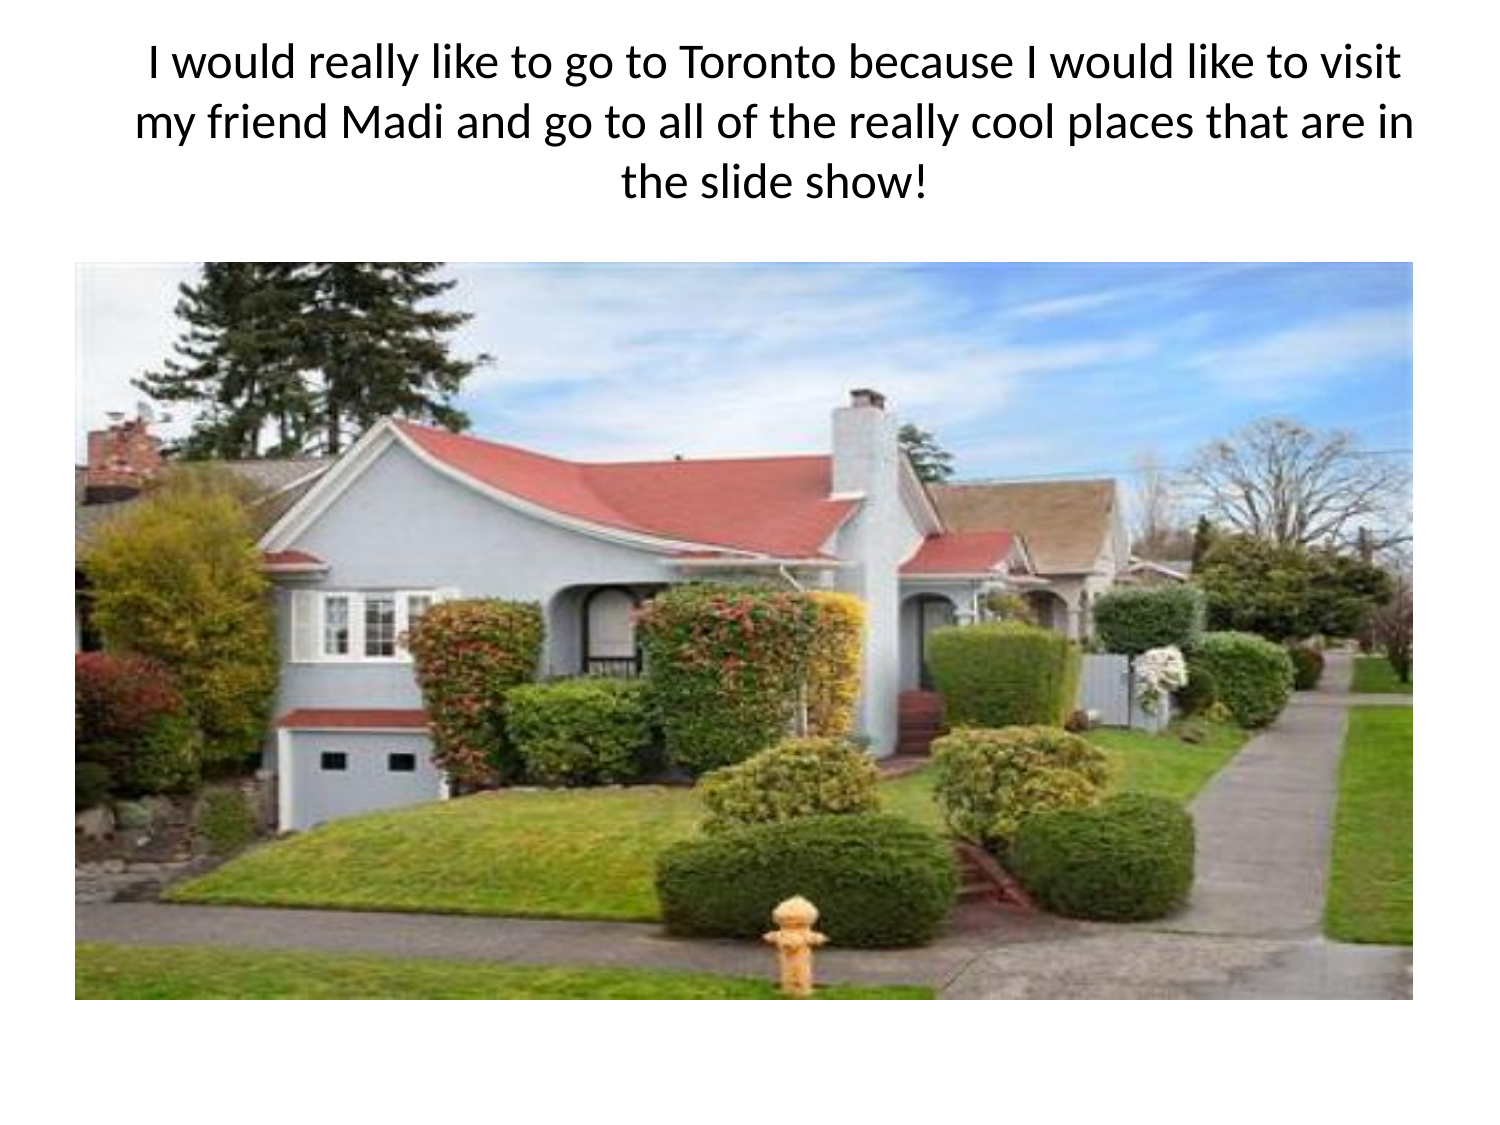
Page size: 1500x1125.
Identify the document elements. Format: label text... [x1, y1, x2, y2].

title I would really like to go to Toronto because I would like to visit my friend Madi and go to all of the really cool places that are in the slide show! [99, 0, 1450, 238]
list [74, 262, 1413, 1001]
